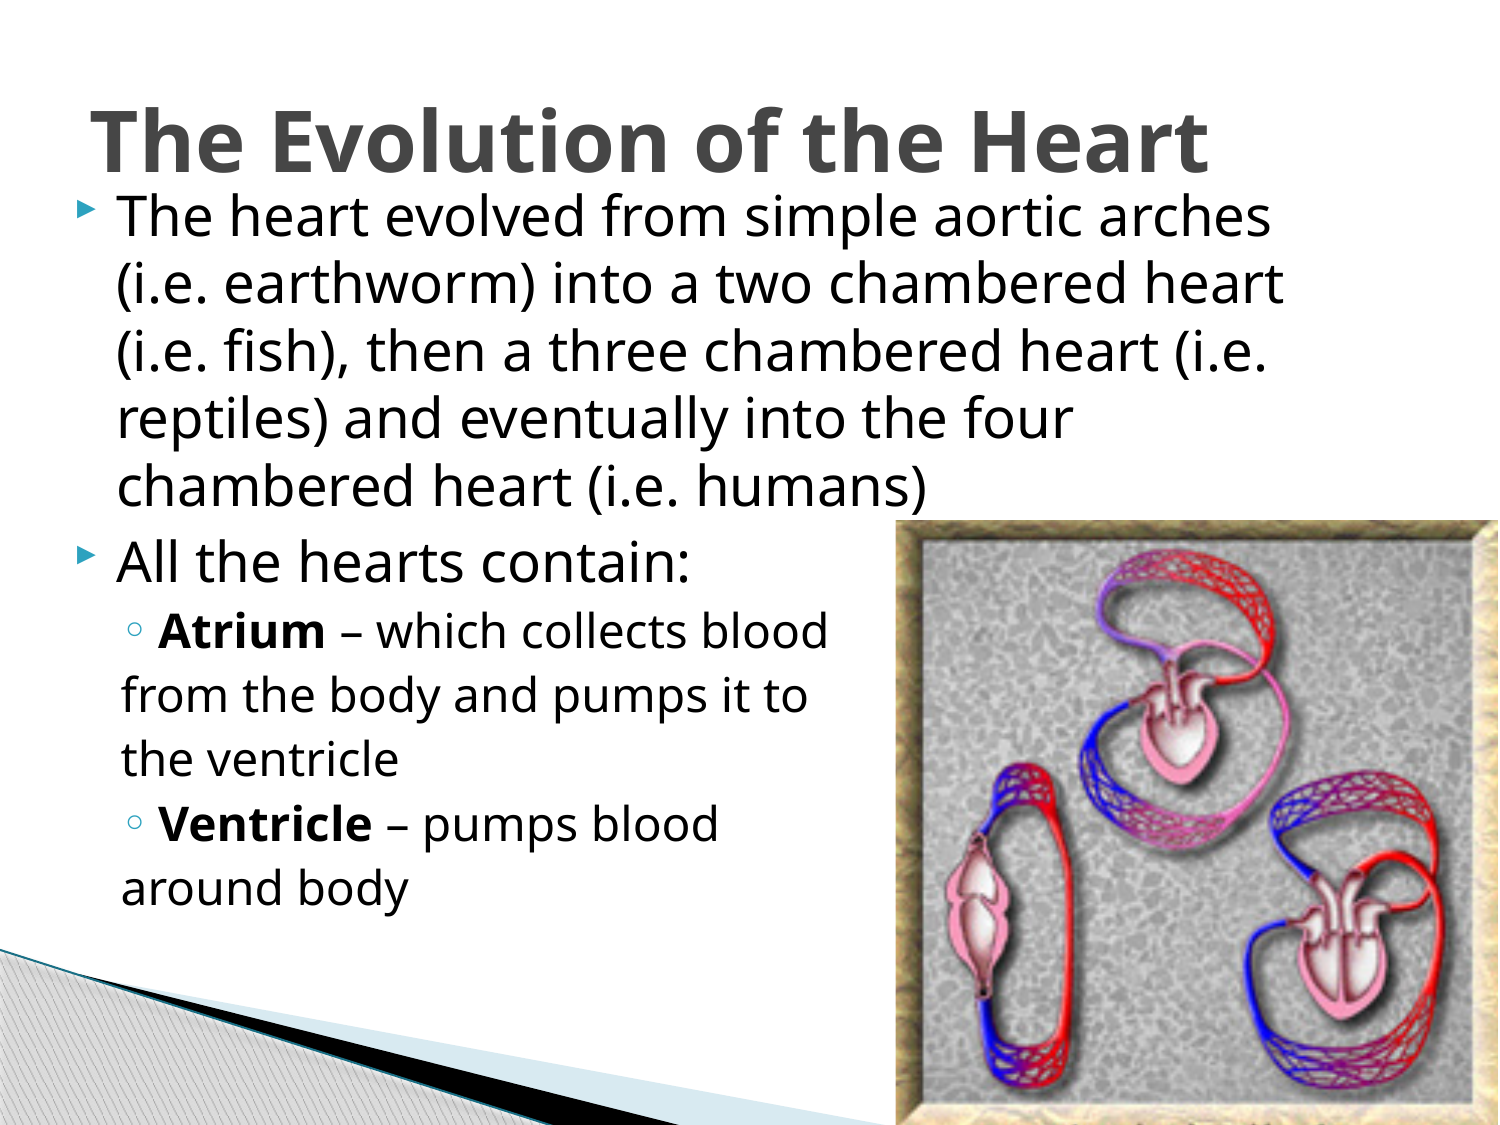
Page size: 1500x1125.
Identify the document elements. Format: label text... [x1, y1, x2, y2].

title The Evolution of the Heart [75, 45, 1425, 233]
picture [895, 519, 1499, 1125]
list The heart evolved from simple aortic arches (i.e. earthworm) into a two chambered heart (i.e. fish), then a three chambered heart (i.e. reptiles) and eventually into the four chambered heart (i.e. humans) All the hearts contain: Atrium – which collects blood from the body and pumps it to the ventricle Ventricle – pumps blood around body [41, 172, 1392, 1083]
